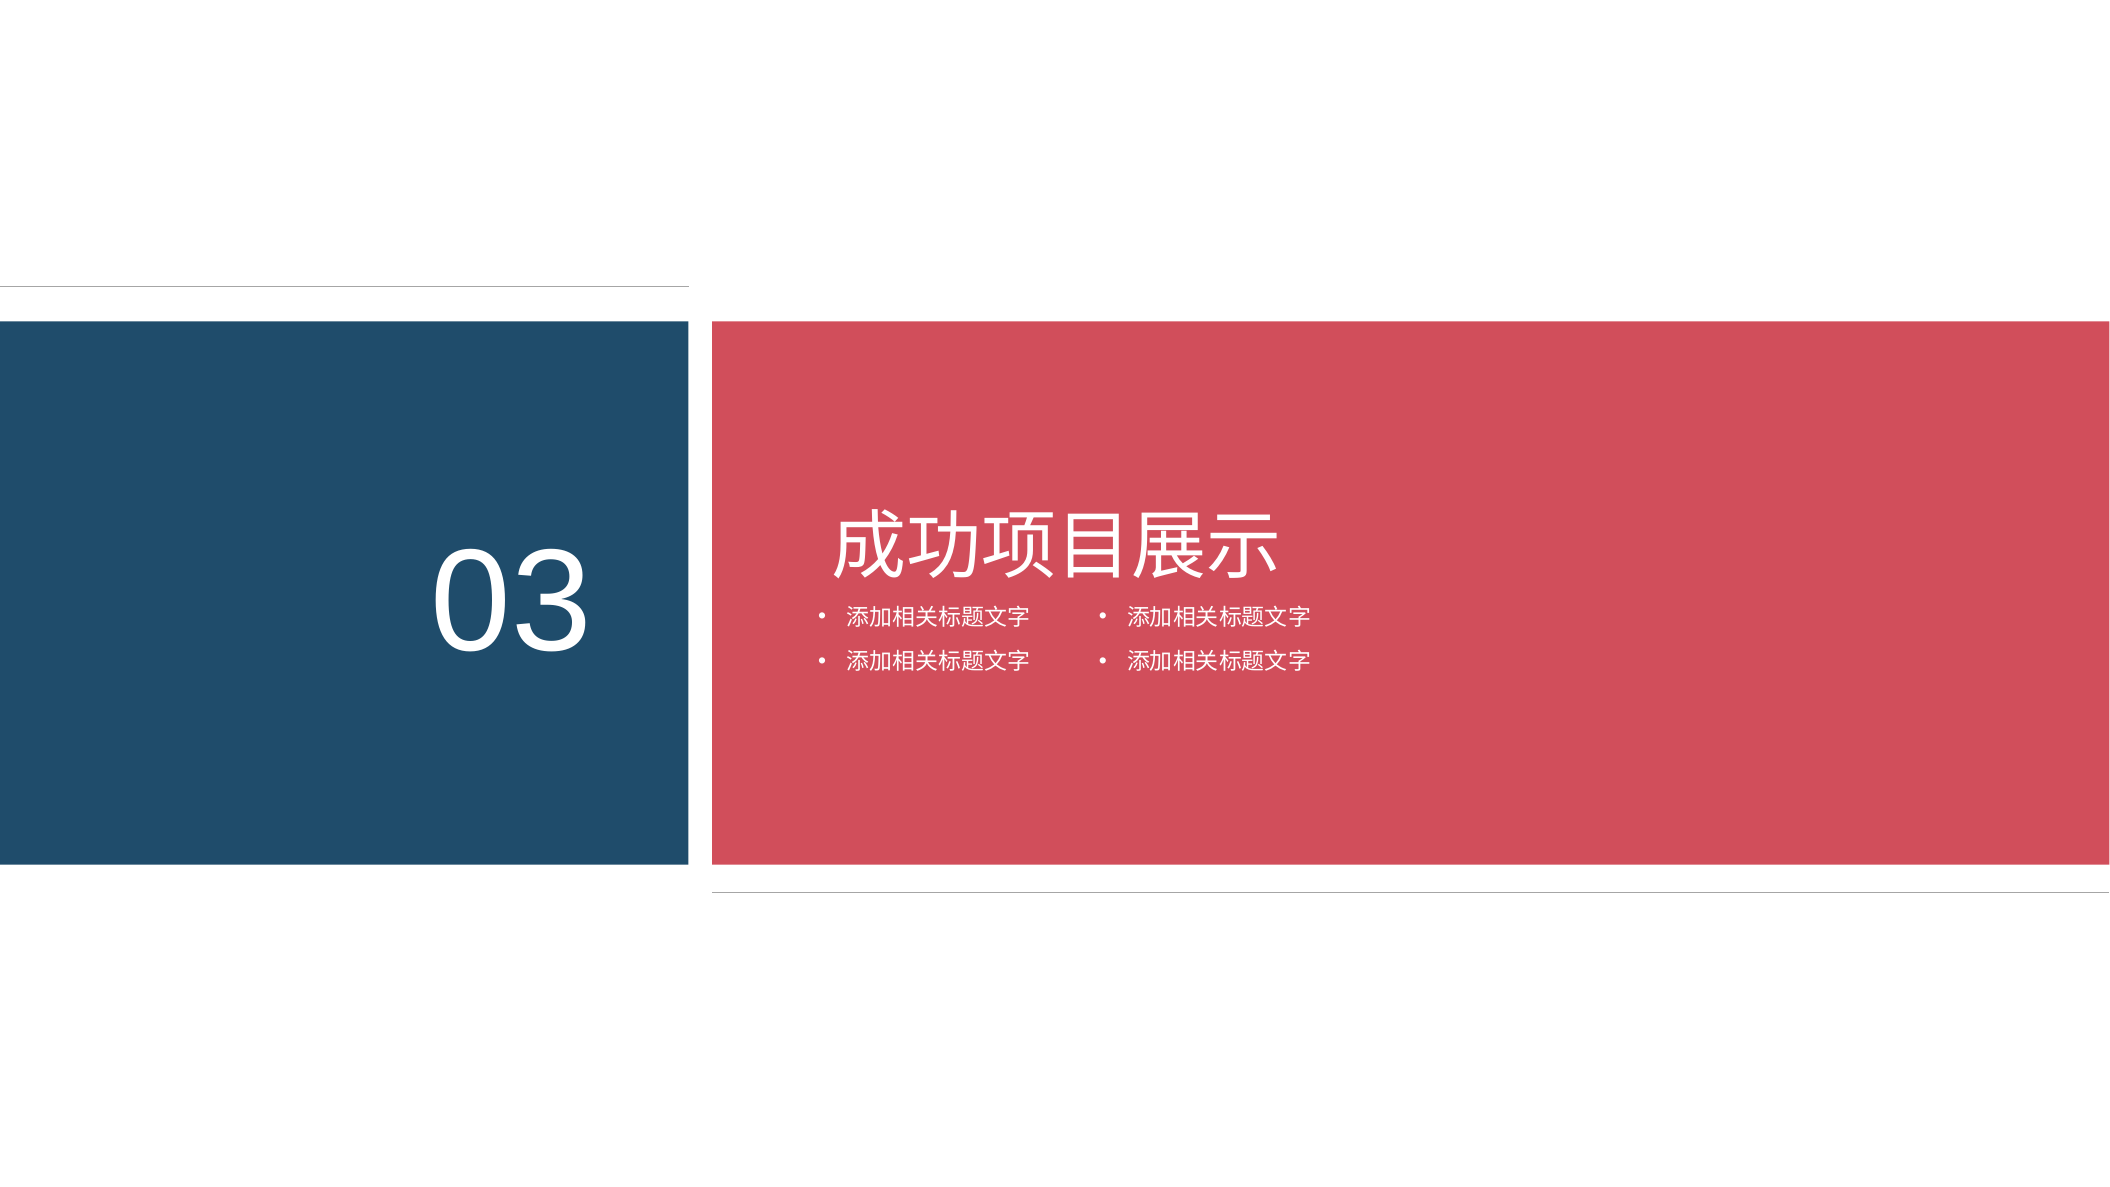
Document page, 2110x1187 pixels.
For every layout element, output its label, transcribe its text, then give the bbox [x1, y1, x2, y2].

text_box 添加相关标题文字 [1084, 594, 1327, 638]
text_box [711, 320, 2110, 866]
text_box 成功项目展示 [794, 497, 1318, 588]
text_box 添加相关标题文字 [803, 639, 1046, 682]
text_box [0, 320, 689, 866]
text_box 添加相关标题文字 [1084, 639, 1327, 682]
text_box 03 [394, 497, 628, 687]
text_box 添加相关标题文字 [803, 594, 1046, 638]
